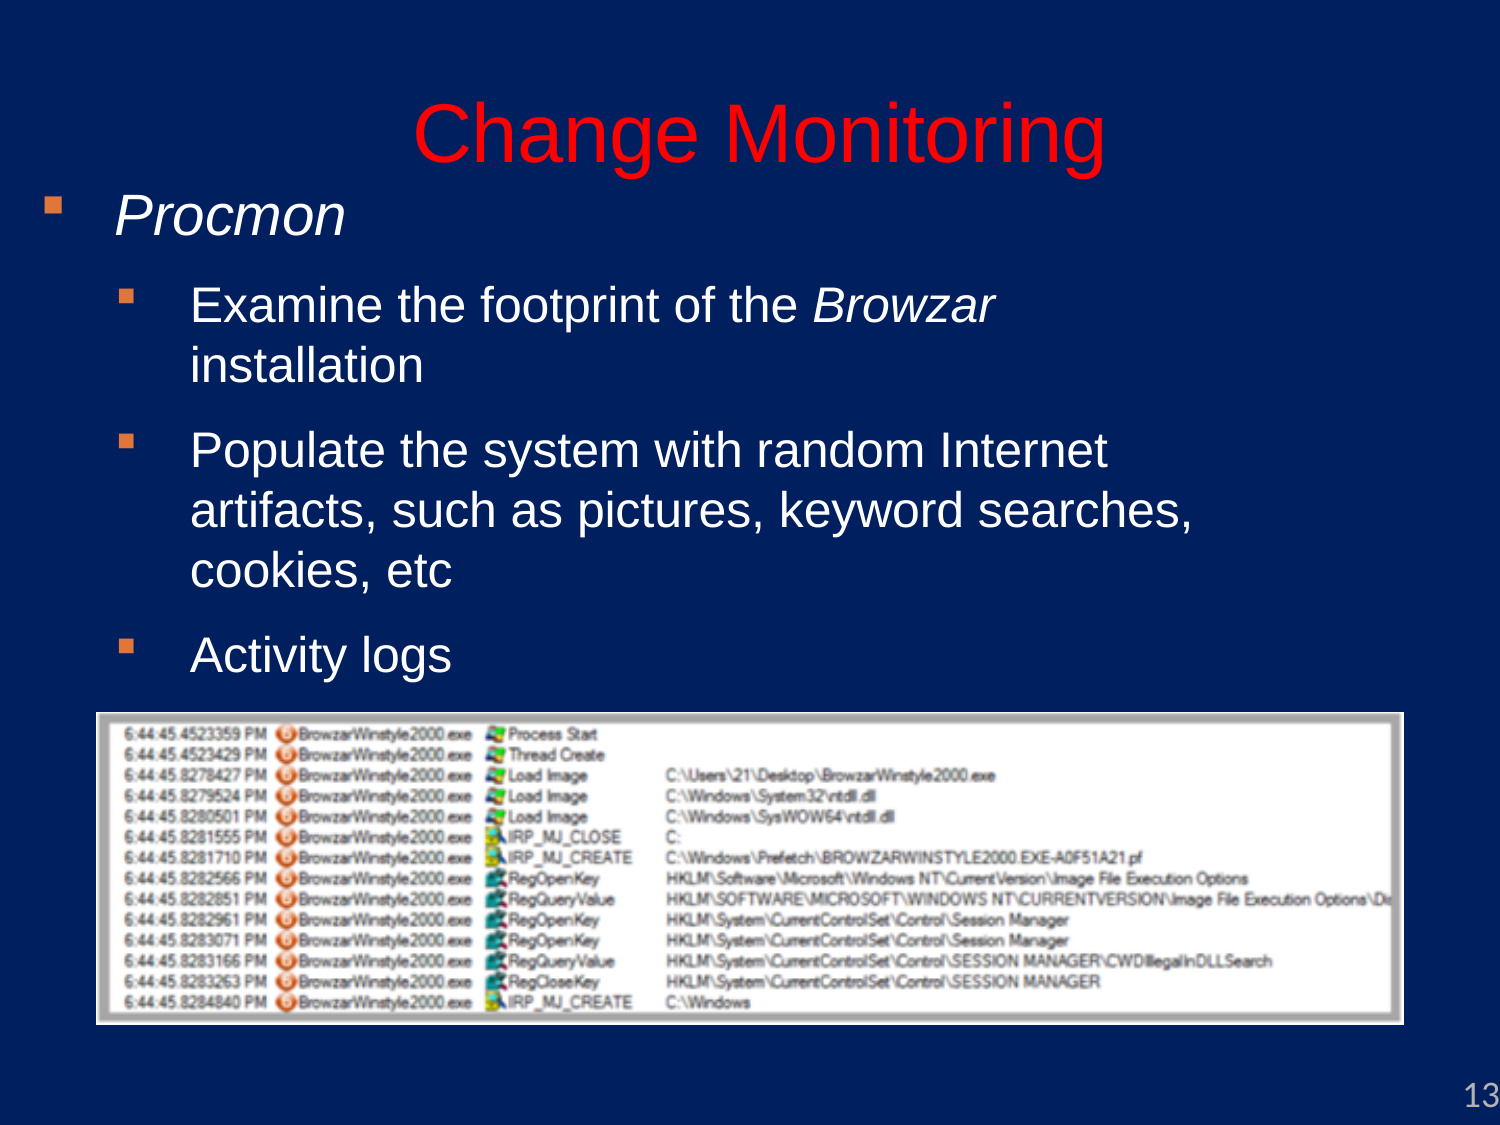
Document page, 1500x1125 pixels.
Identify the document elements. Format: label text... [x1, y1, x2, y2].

slide_number 13 [1437, 1069, 1500, 1125]
picture [96, 712, 1404, 1026]
title Change Monitoring [44, 53, 1456, 267]
text_box Procmon Examine the footprint of the Browzar installation Populate the system with random Internet artifacts, such as pictures, keyword searches, cookies, etc Activity logs [37, 177, 1226, 683]
